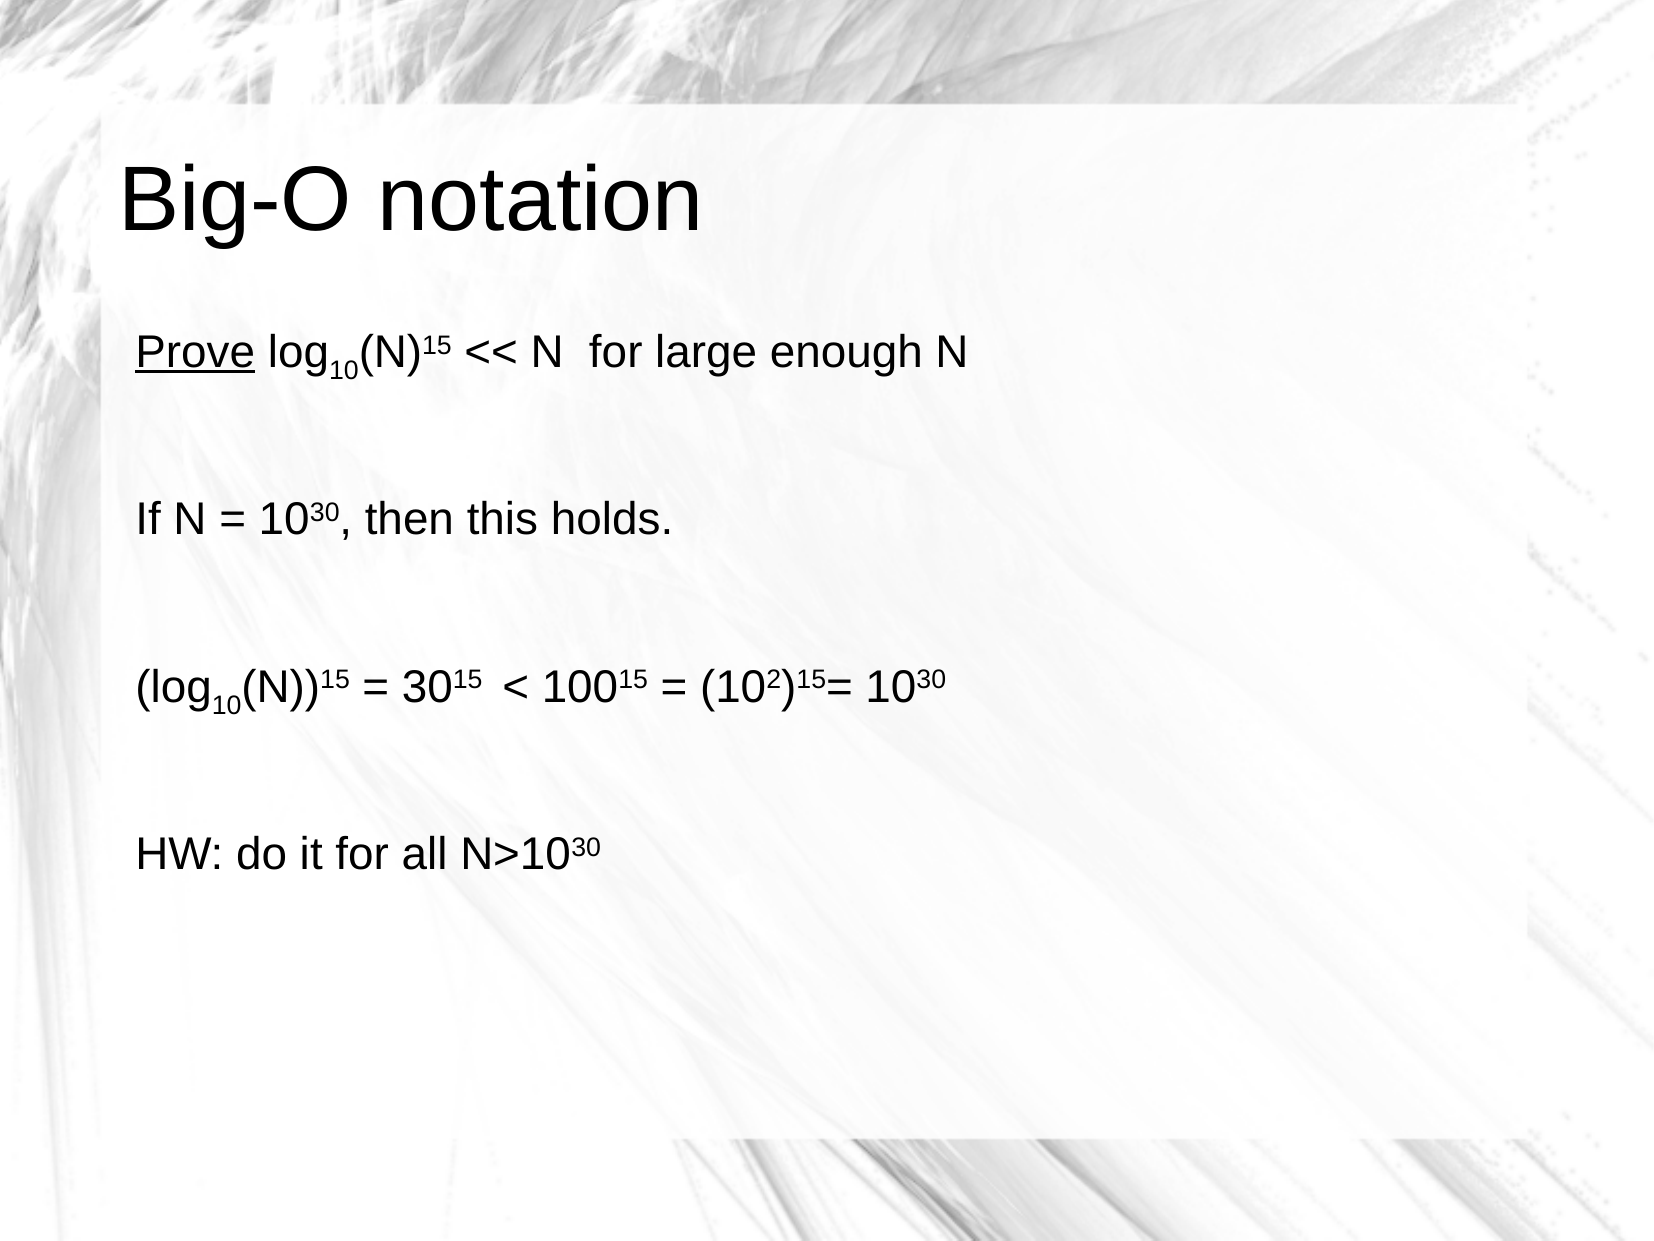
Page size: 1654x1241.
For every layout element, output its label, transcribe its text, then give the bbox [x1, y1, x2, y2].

title Big-O notation [118, 112, 1506, 281]
picture [0, 0, 1654, 1241]
list Prove log10(N)15 << N for large enough N If N = 1030, then this holds. (log10(N))15 = 3015 < 10015 = (102)15= 1030 HW: do it for all N>1030 [118, 319, 1571, 1109]
